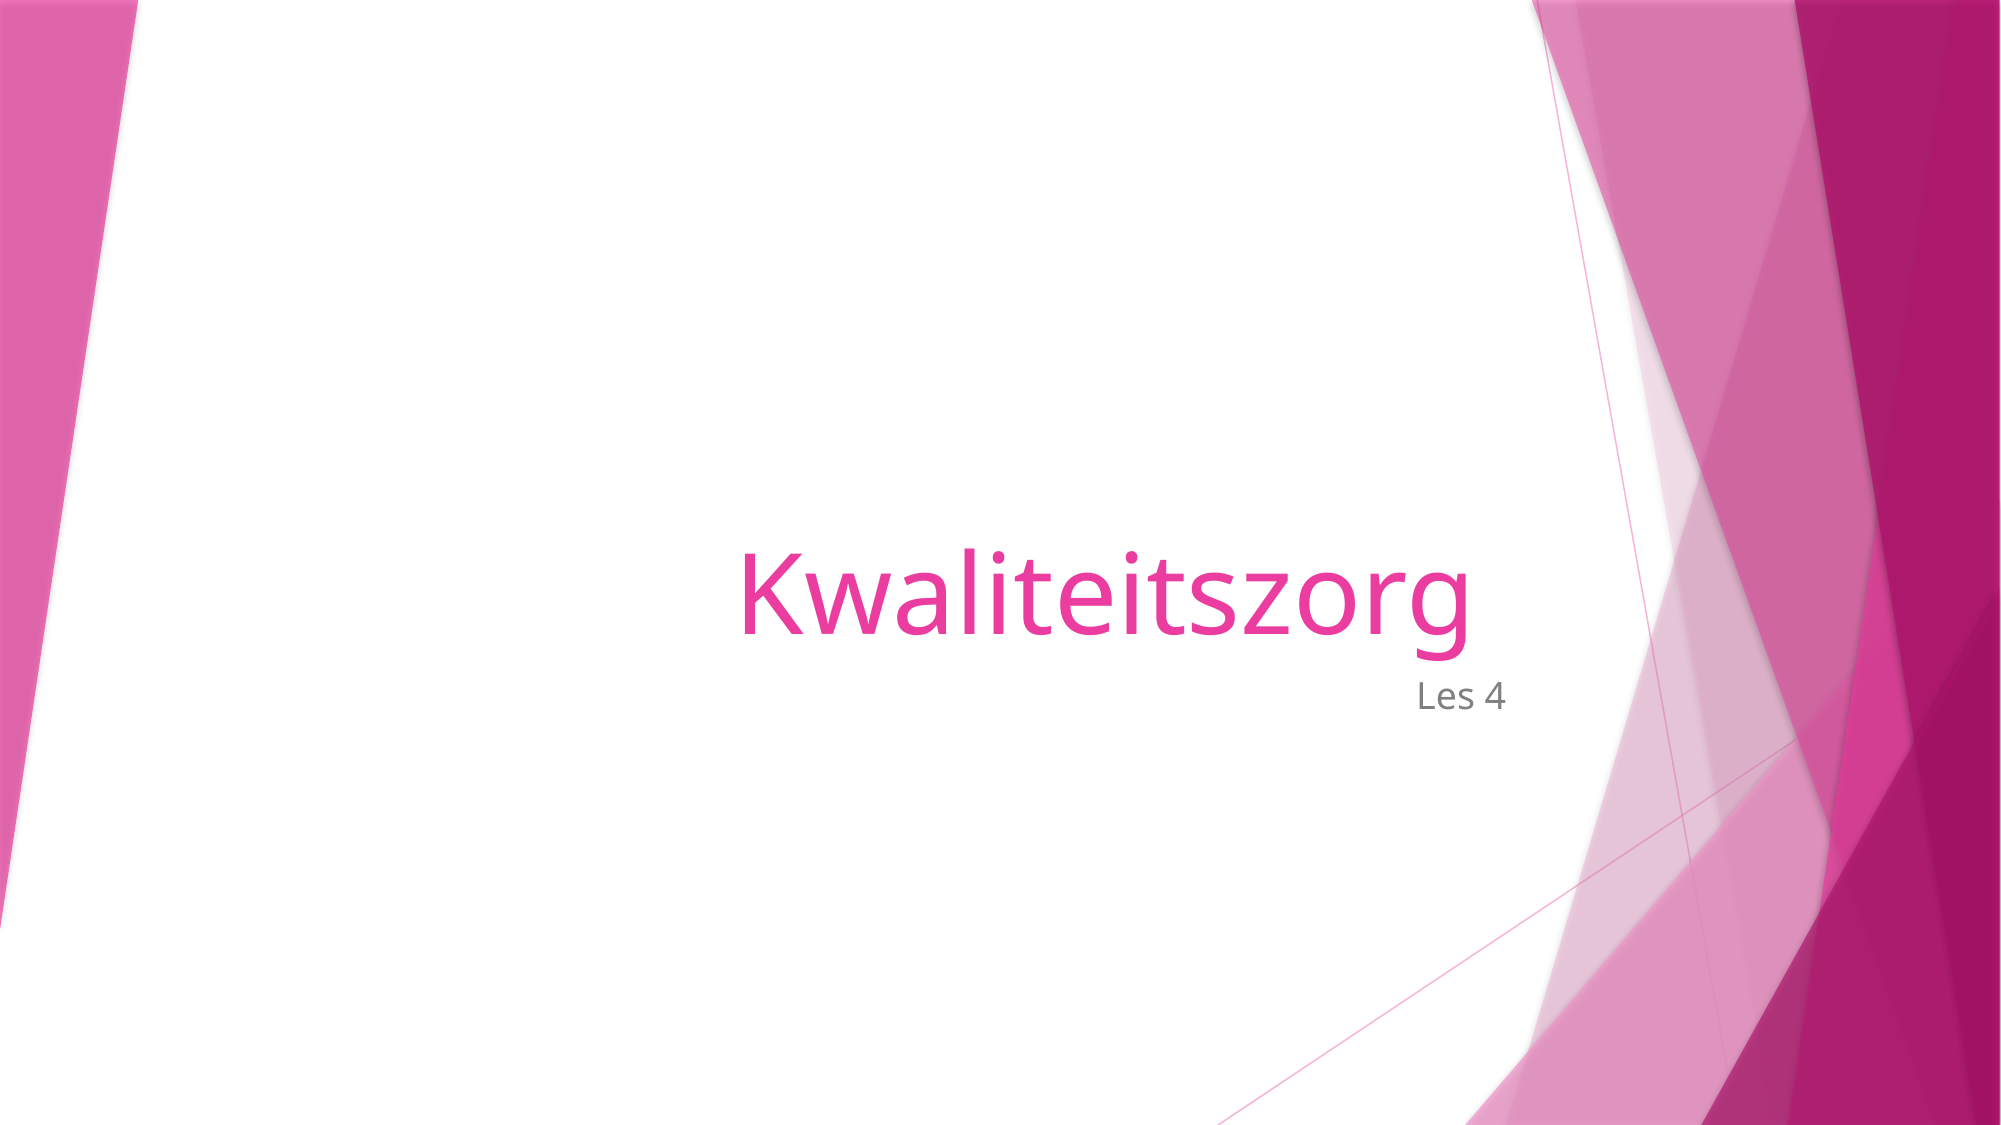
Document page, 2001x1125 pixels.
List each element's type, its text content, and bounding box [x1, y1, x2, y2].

subtitle Les 4 [247, 664, 1522, 845]
title Kwaliteitszorg [247, 394, 1522, 664]
